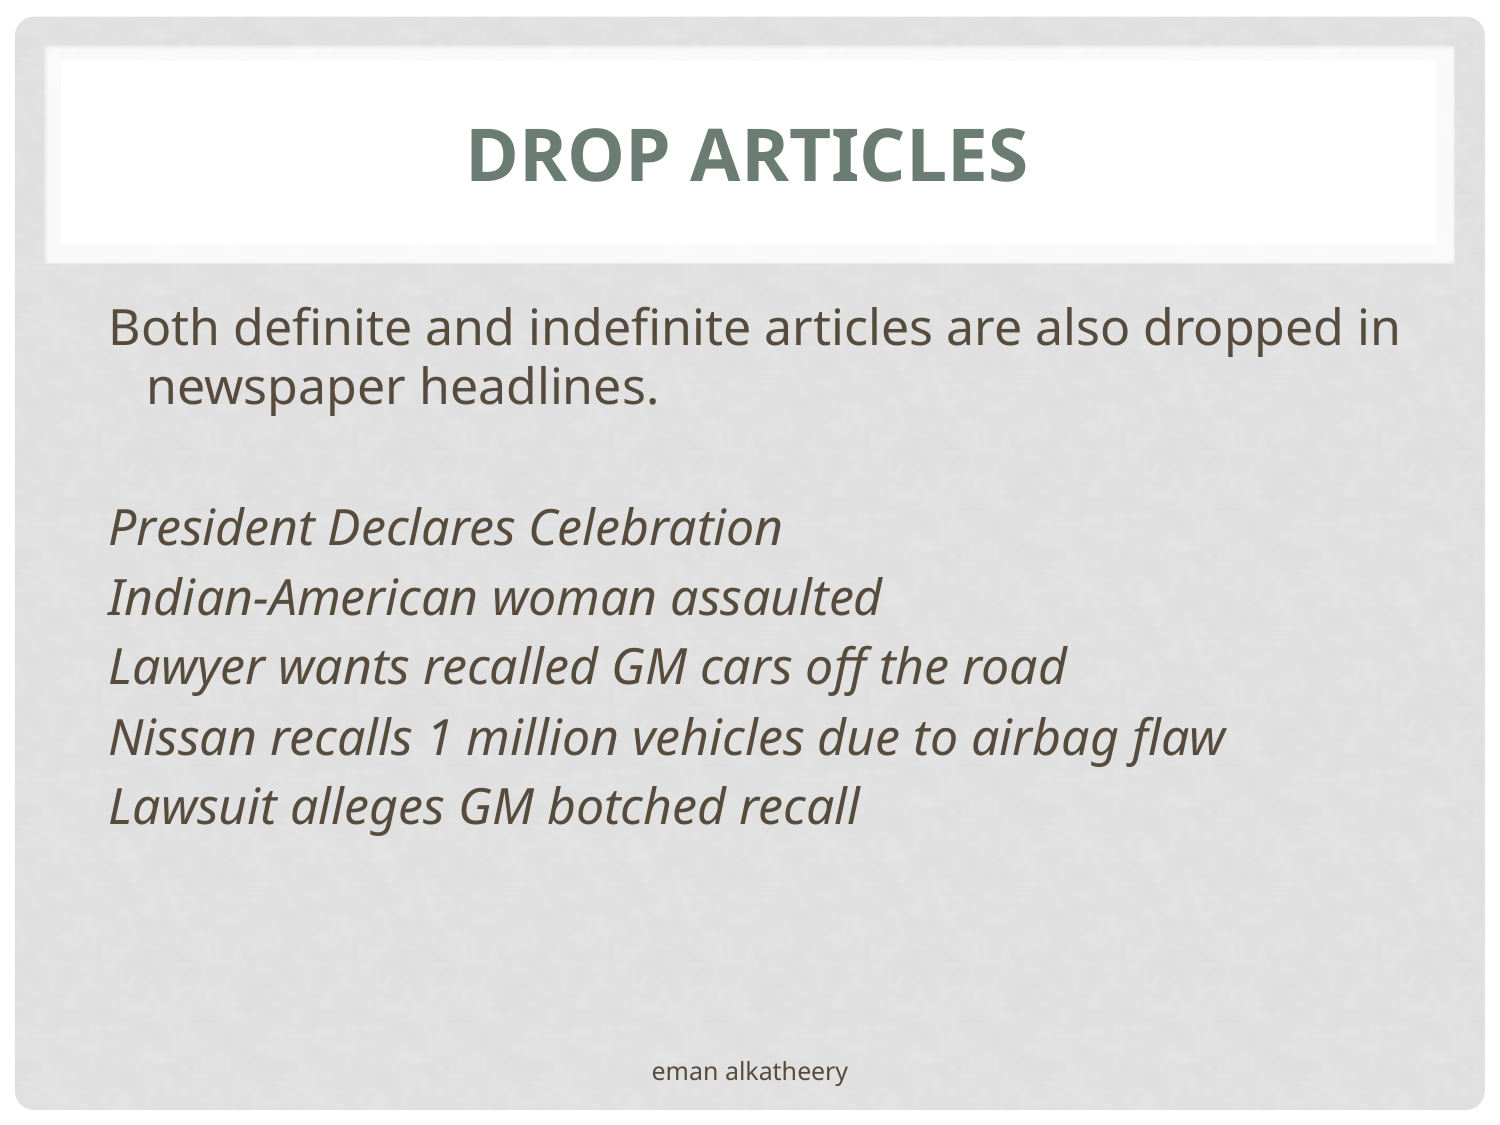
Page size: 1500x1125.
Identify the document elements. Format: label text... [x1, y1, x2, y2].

footer eman alkatheery [512, 1042, 988, 1103]
title Drop Articles [69, 66, 1425, 238]
list Both definite and indefinite articles are also dropped in newspaper headlines. President Declares Celebration Indian-American woman assaulted Lawyer wants recalled GM cars off the road Nissan recalls 1 million vehicles due to airbag flaw Lawsuit alleges GM botched recall [75, 287, 1425, 1005]
